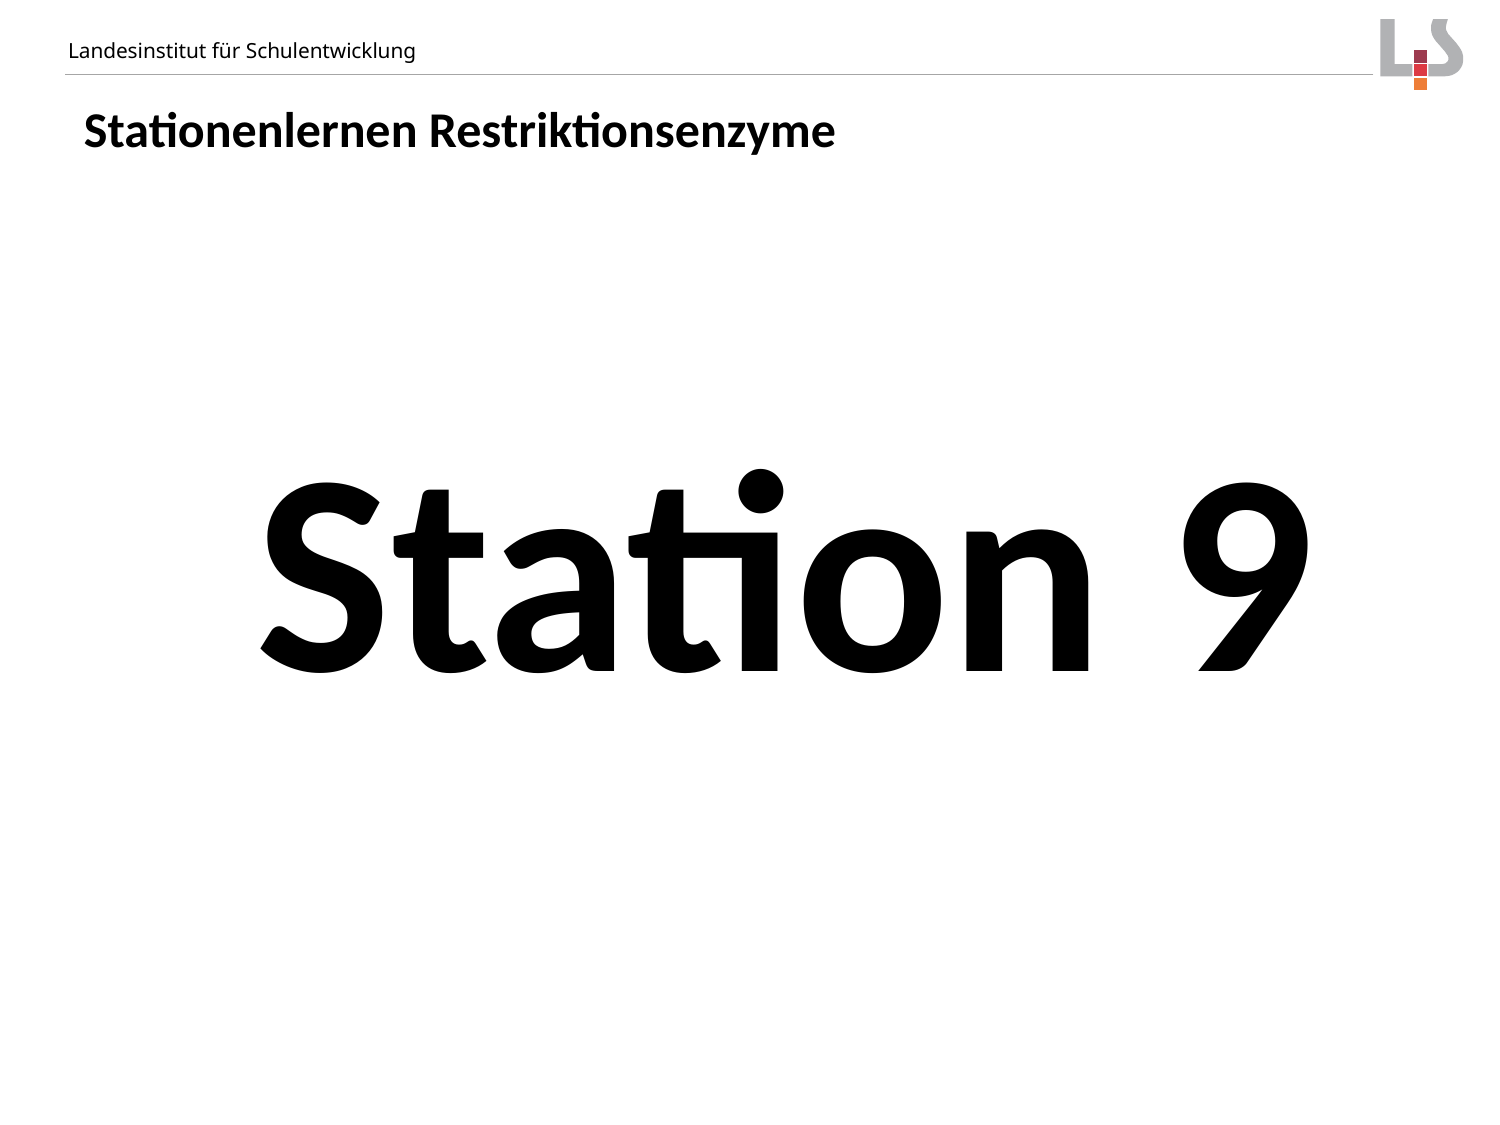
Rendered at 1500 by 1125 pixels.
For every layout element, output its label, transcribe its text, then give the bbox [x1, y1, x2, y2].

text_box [52, 18, 1464, 91]
text_box Station 9 [240, 376, 1331, 736]
text_box Stationenlernen Restriktionsenzyme [69, 99, 852, 166]
